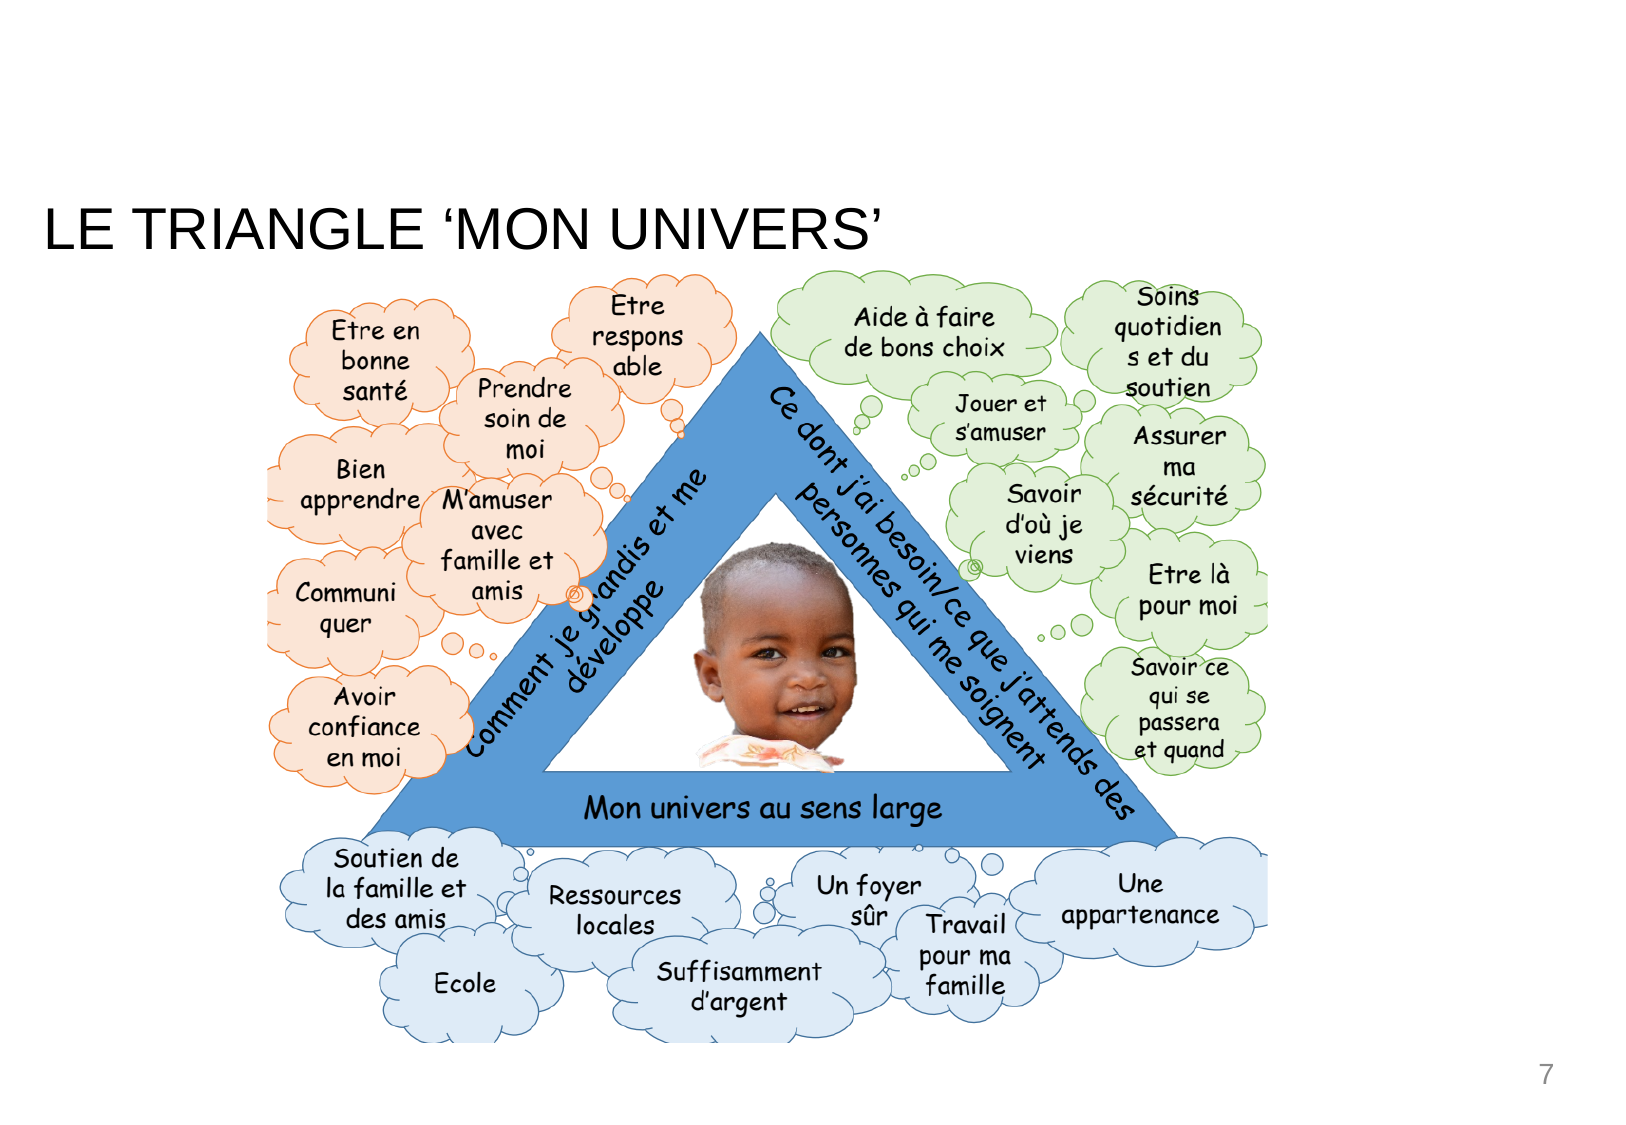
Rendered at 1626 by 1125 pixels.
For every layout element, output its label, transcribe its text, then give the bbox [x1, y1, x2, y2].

title Le triangle ‘Mon univers’ [43, 59, 1570, 270]
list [267, 269, 1268, 1043]
slide_number 7 [1147, 1042, 1570, 1103]
